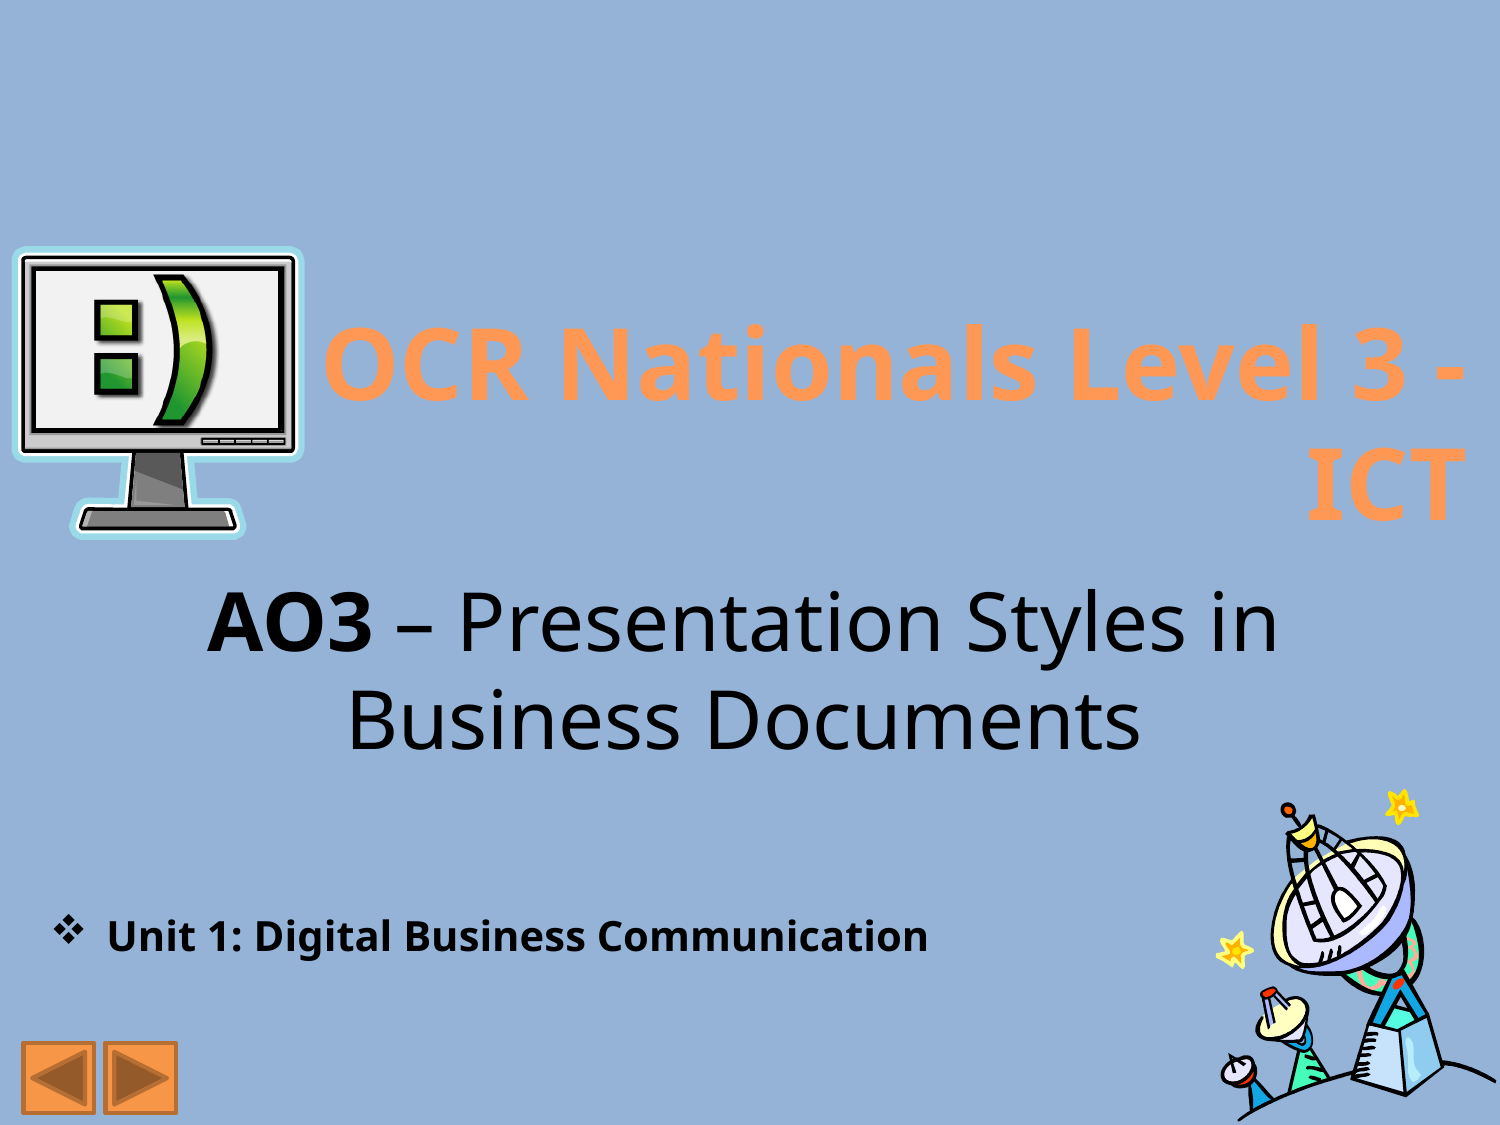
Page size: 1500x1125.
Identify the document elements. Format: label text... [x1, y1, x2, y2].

picture [68, 265, 239, 436]
title AO3 – Presentation Styles in Business Documents [35, 562, 1454, 774]
list Unit 1: Digital Business Communication [35, 902, 1210, 1020]
picture [1215, 784, 1500, 1125]
